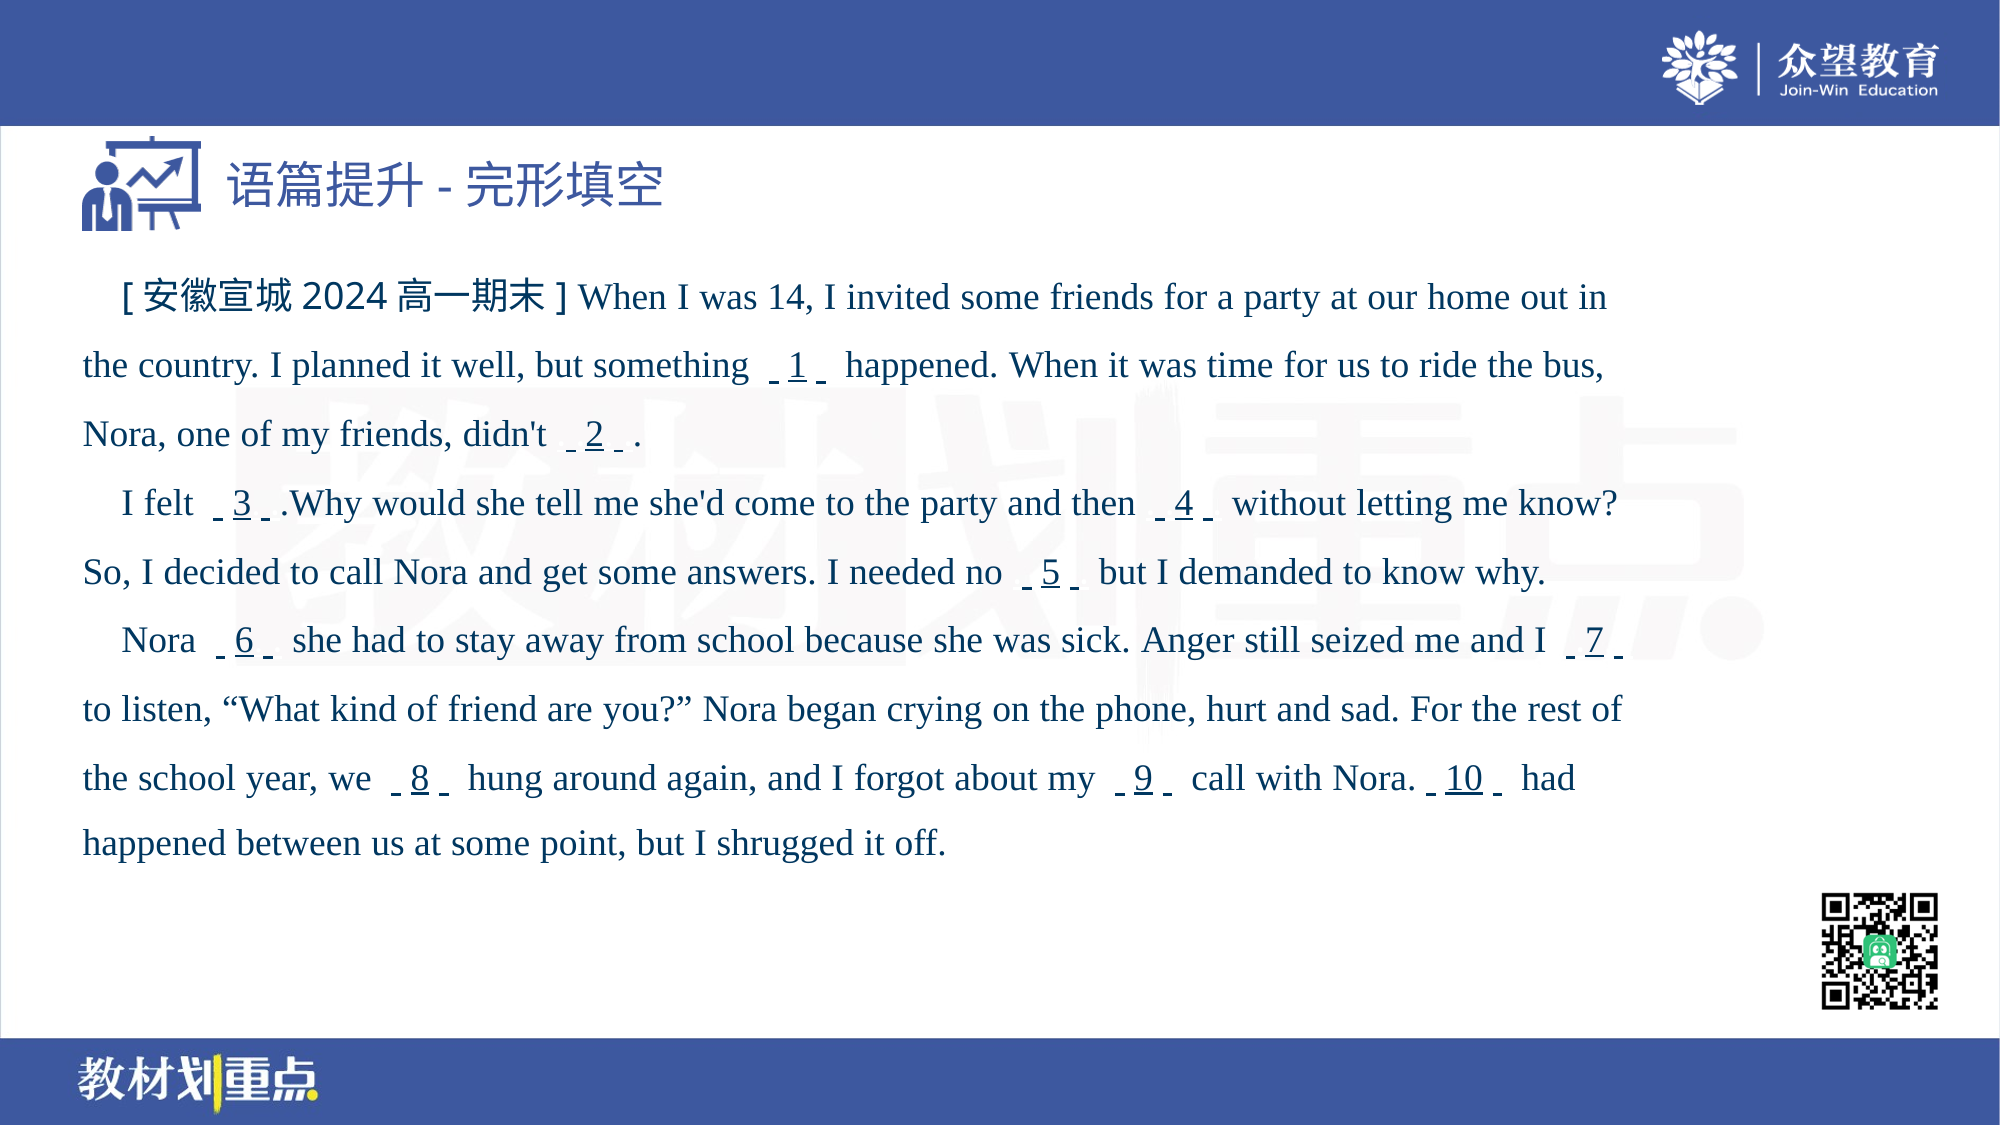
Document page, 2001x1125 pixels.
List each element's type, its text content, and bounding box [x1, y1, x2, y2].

text_box [安徽宣城2024高一期末] When I was 14, I invited some friends for a party at our home out in the country. I planned it well, but something . .1. . happened. When it was time for us to ride the bus, Nora, one of my friends, didn't . .2. .. I felt . .3. ..Why would she tell me she'd come to the party and then . .4. . without letting me know? So, I decided to call Nora and get some answers. I needed no . .5. . but I demanded to know why. Nora . .6. . she had to stay away from school because she was sick. Anger still seized me and I . .7. . to listen, “What kind of friend are you?” Nora began crying on the phone, hurt and sad. For the rest of the school year, we . .8. . hung around again, and I forgot about my . .9. . call with Nora.. .10. . had happened between us at some point, but I shrugged it off. [82, 248, 1817, 856]
picture [0, 0, 2000, 1125]
